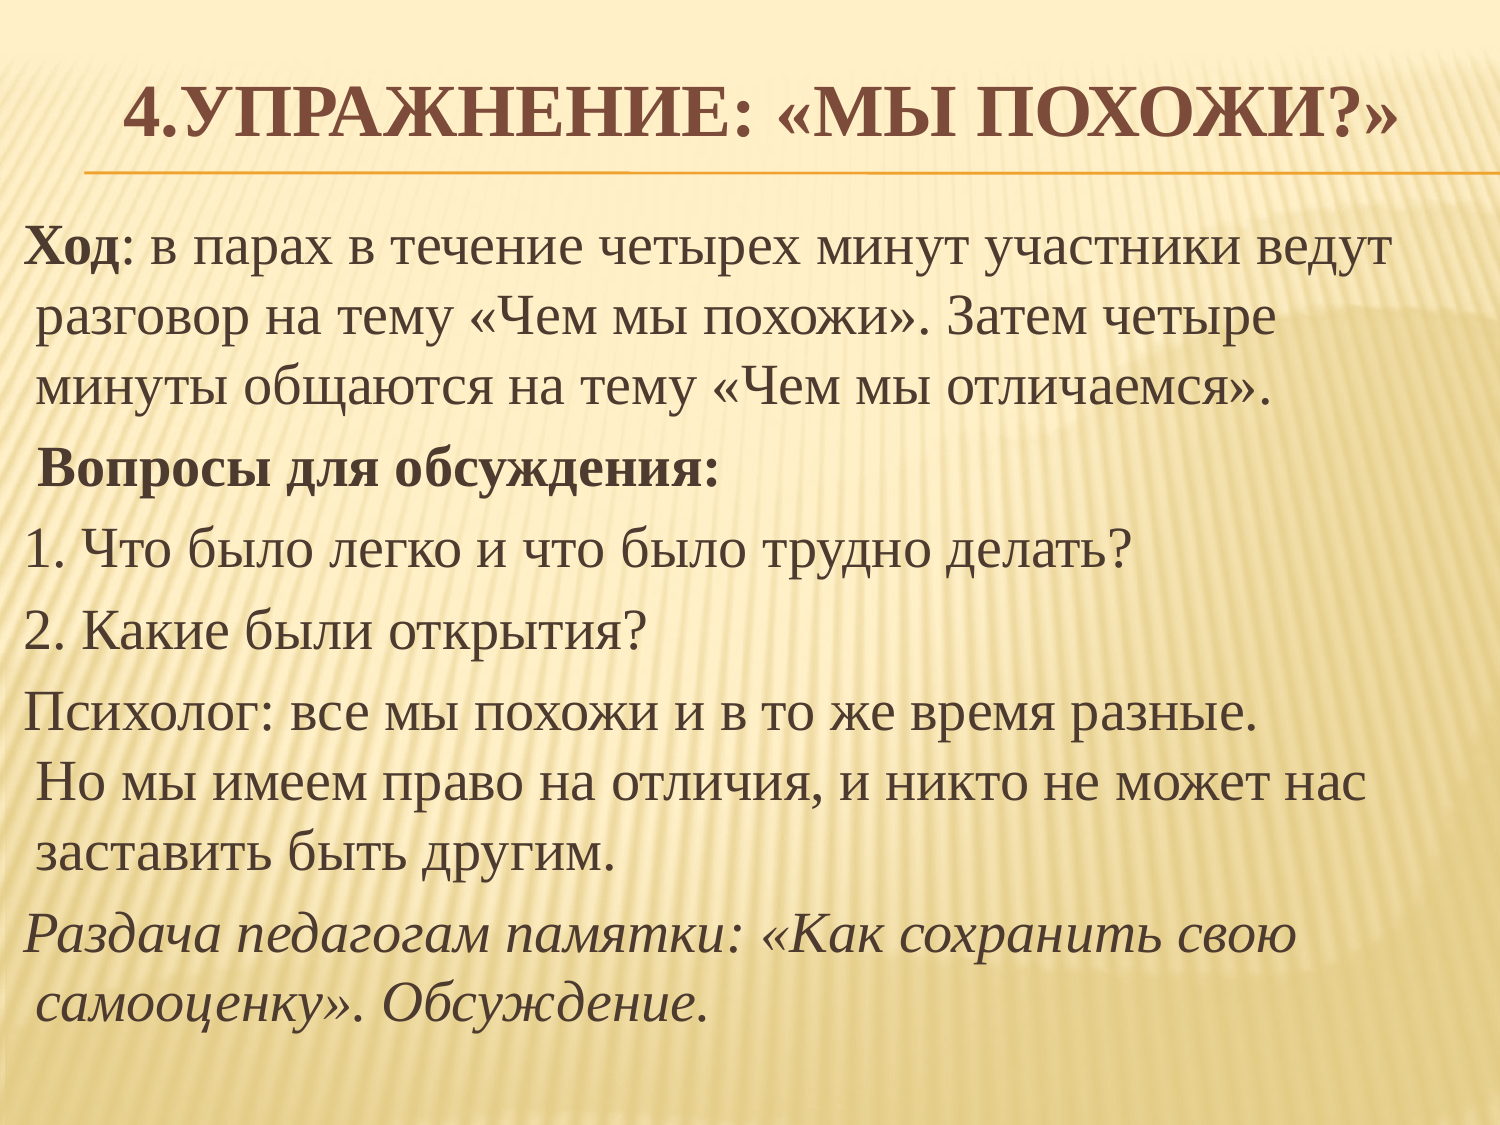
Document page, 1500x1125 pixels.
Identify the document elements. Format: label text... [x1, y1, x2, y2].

title 4.Упражнение: «Мы похожи?» [50, 0, 1475, 199]
list Ход: в парах в течение четырех минут участники ведут разговор на тему «Чем мы похожи». Затем четыре минуты общаются на тему «Чем мы отличаемся». Вопросы для обсуждения: 1. Что было легко и что было трудно делать? 2. Какие были открытия? Психолог: все мы похожи и в то же время разные. Но мы имеем право на отличия, и никто не может нас заставить быть другим. Раздача педагогам памятки: «Как сохранить свою самооценку». Обсуждение. [0, 199, 1475, 1125]
